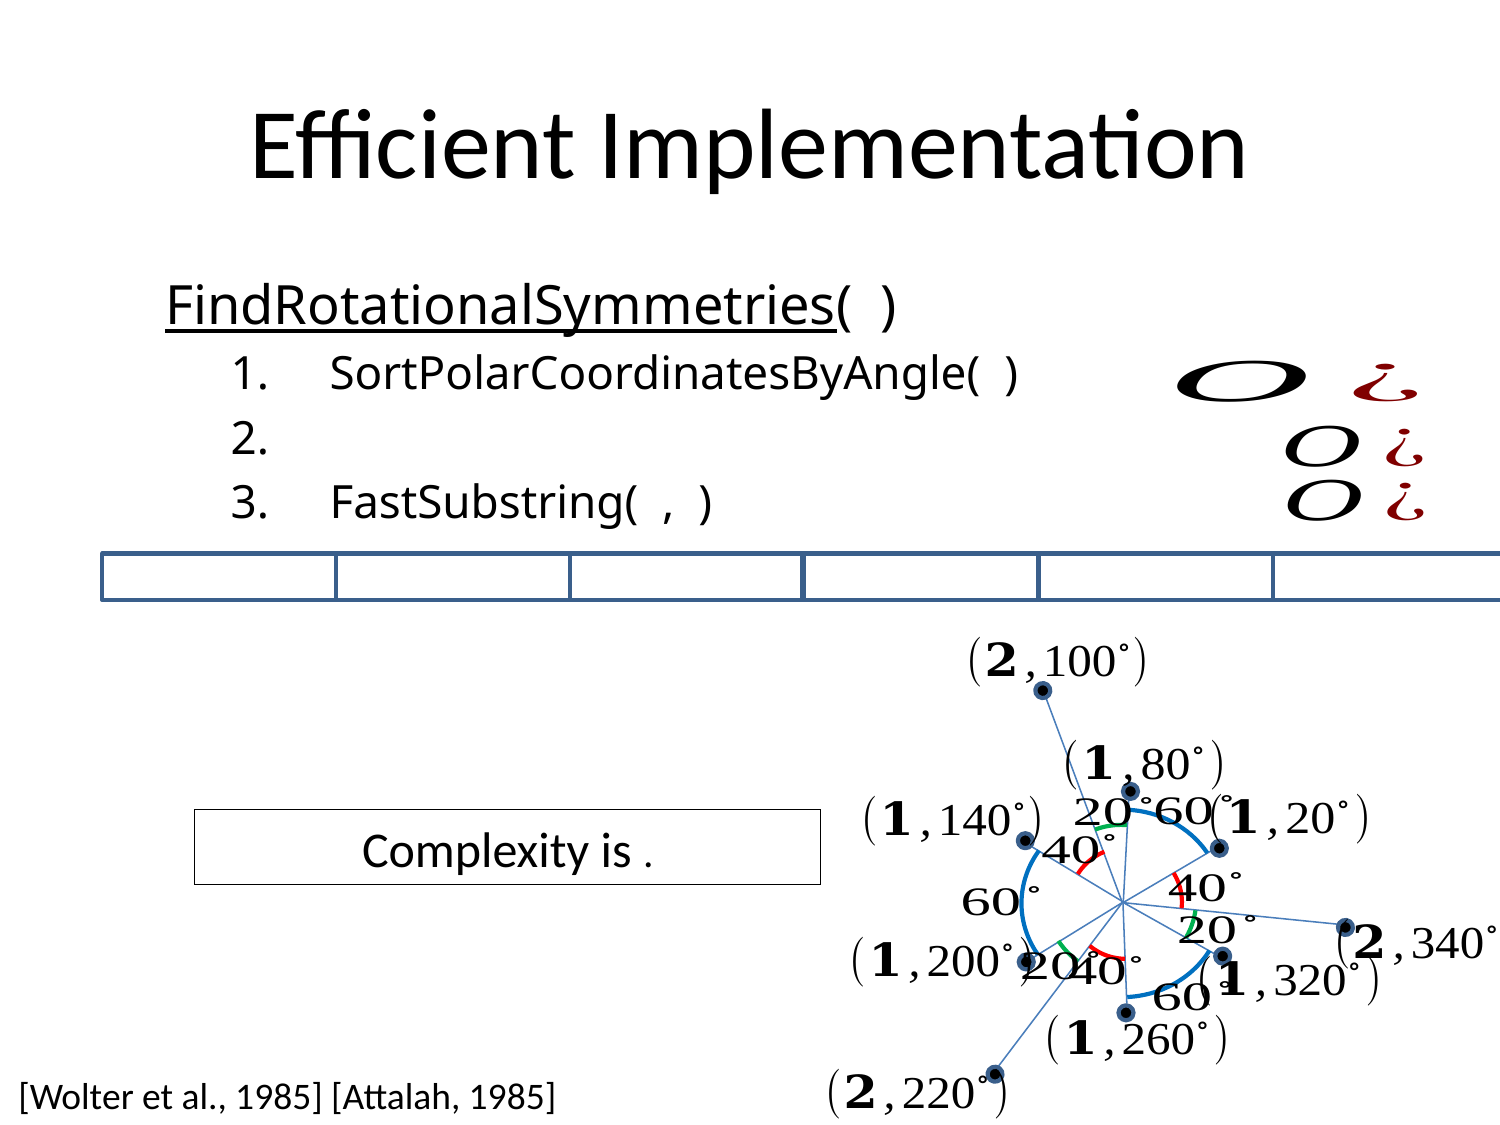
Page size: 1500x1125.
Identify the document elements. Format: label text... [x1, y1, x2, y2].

text_box [100, 551, 334, 602]
title Efficient Implementation [75, 45, 1425, 233]
text_box [802, 551, 1500, 602]
text_box [334, 551, 568, 602]
text_box [Wolter et al., 1985] [Attalah, 1985] [3, 1064, 572, 1125]
text_box [568, 551, 802, 602]
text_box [824, 630, 1500, 1124]
